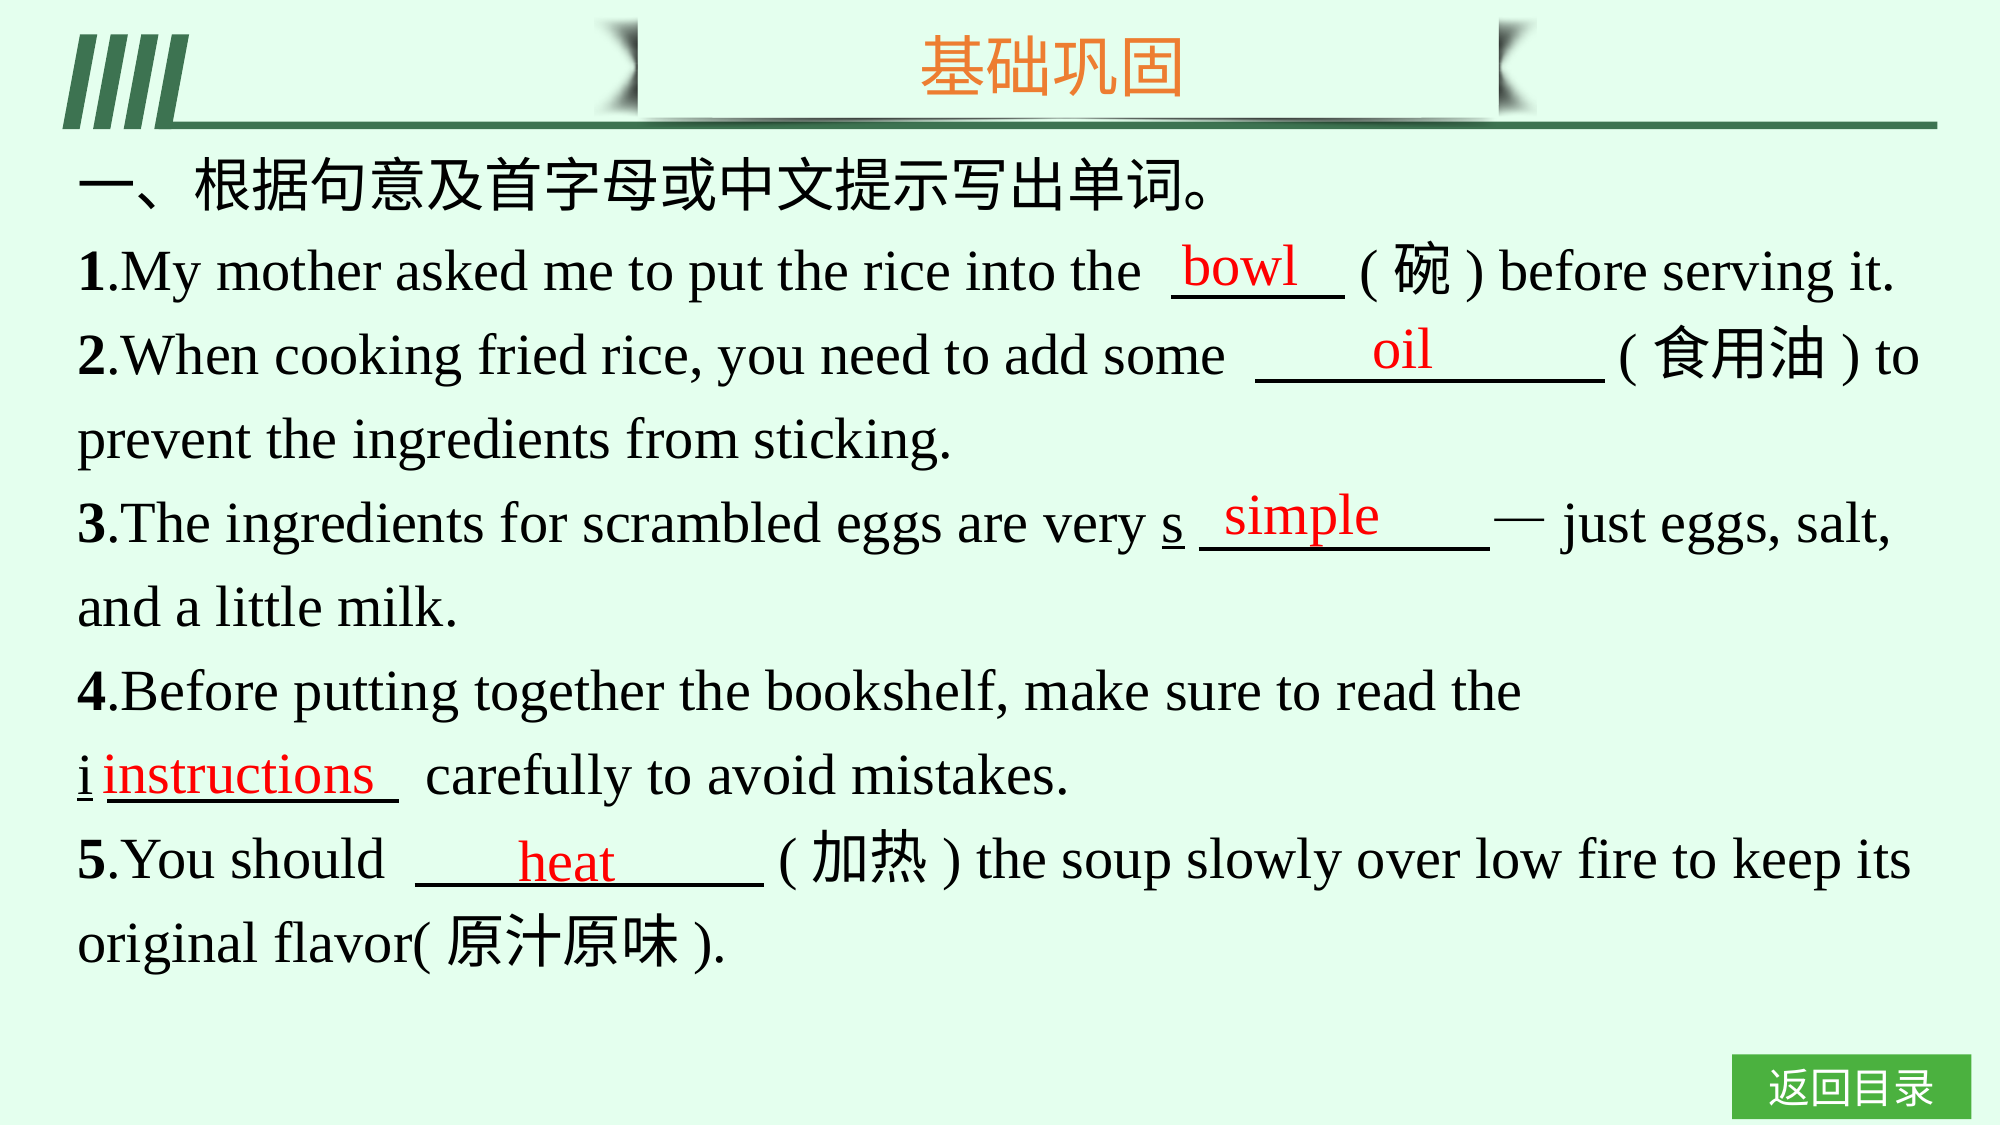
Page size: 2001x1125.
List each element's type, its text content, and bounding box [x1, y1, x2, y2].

text_box bowl [1167, 205, 1314, 305]
text_box instructions [87, 713, 463, 813]
text_box heat [503, 801, 631, 901]
text_box oil [1357, 288, 1449, 388]
text_box simple [1210, 454, 1396, 554]
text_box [594, 16, 1537, 127]
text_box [62, 34, 1938, 130]
text_box 一、根据句意及首字母或中文提示写出单词。 1.My mother asked me to put the rice into the (碗) before serving it. 2.When cooking fried rice, you need to add some (食用油) to prevent the ingredients from sticking. 3.The ingredients for scrambled eggs are very s —just eggs, salt, and a little milk. 4.Before putting together the bookshelf, make sure to read the i carefully to avoid mistakes. 5.You should (加热) the soup slowly over low fire to keep its original flavor(原汁原味). [62, 130, 1938, 982]
